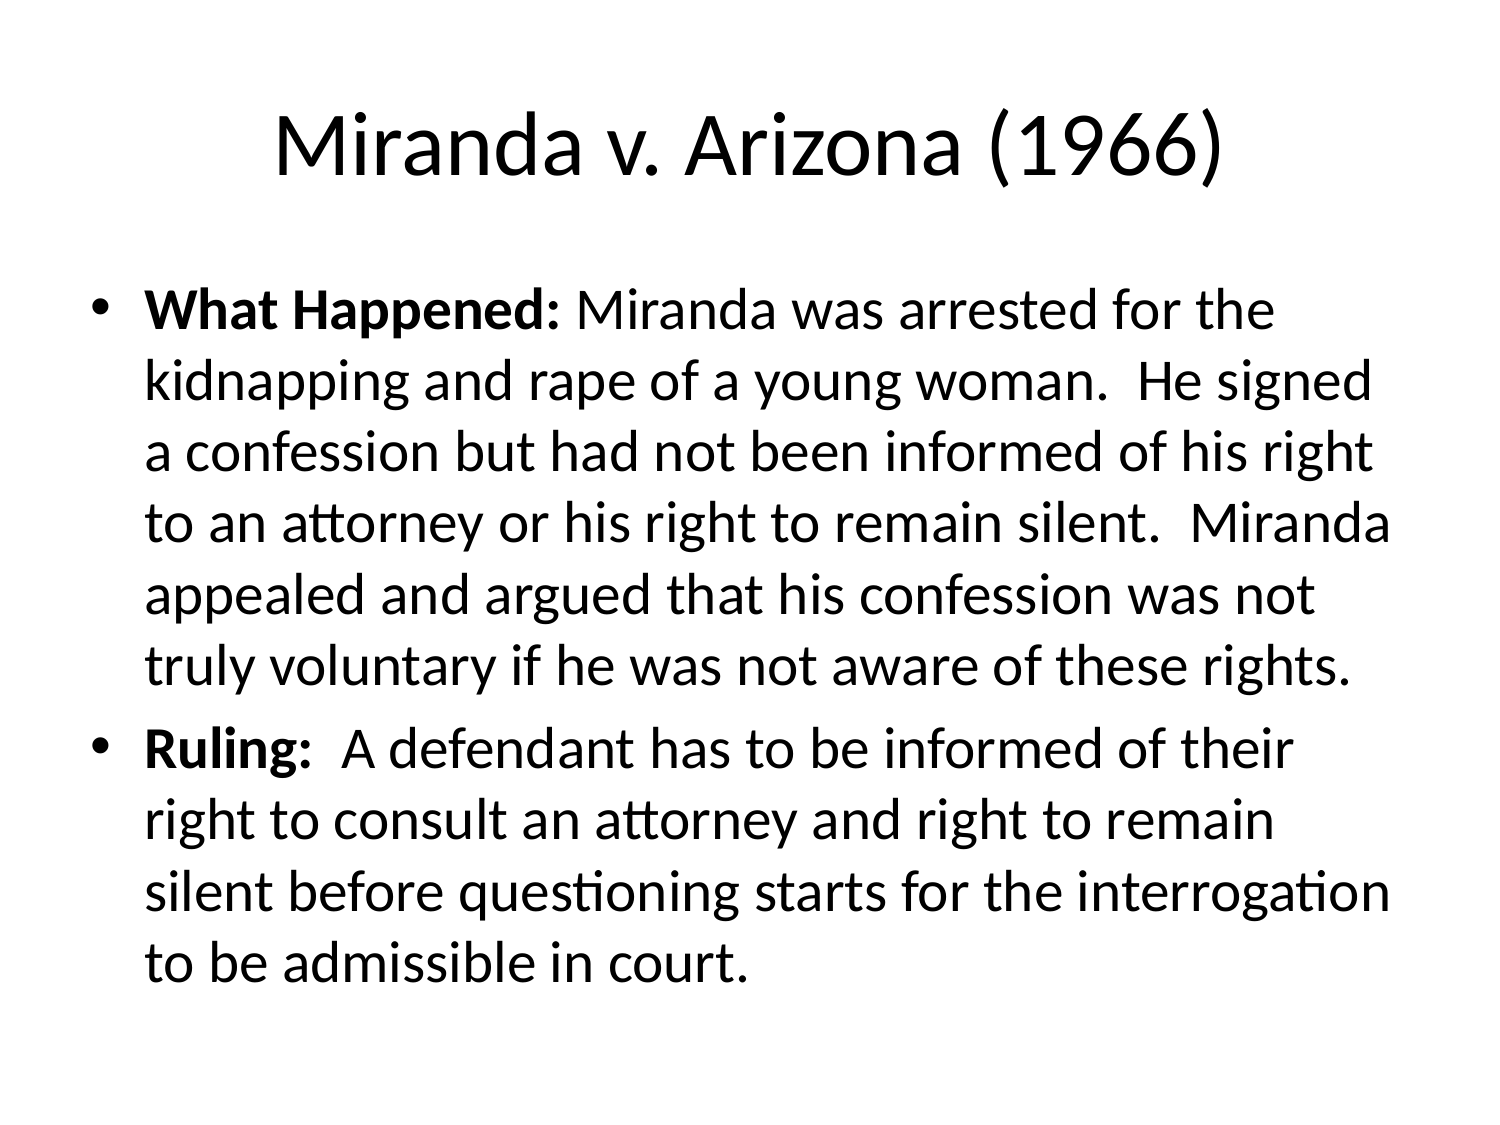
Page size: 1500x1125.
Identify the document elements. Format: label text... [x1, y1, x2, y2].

title Miranda v. Arizona (1966) [75, 45, 1425, 233]
list What Happened: Miranda was arrested for the kidnapping and rape of a young woman. He signed a confession but had not been informed of his right to an attorney or his right to remain silent. Miranda appealed and argued that his confession was not truly voluntary if he was not aware of these rights. Ruling: A defendant has to be informed of their right to consult an attorney and right to remain silent before questioning starts for the interrogation to be admissible in court. [75, 262, 1425, 1005]
